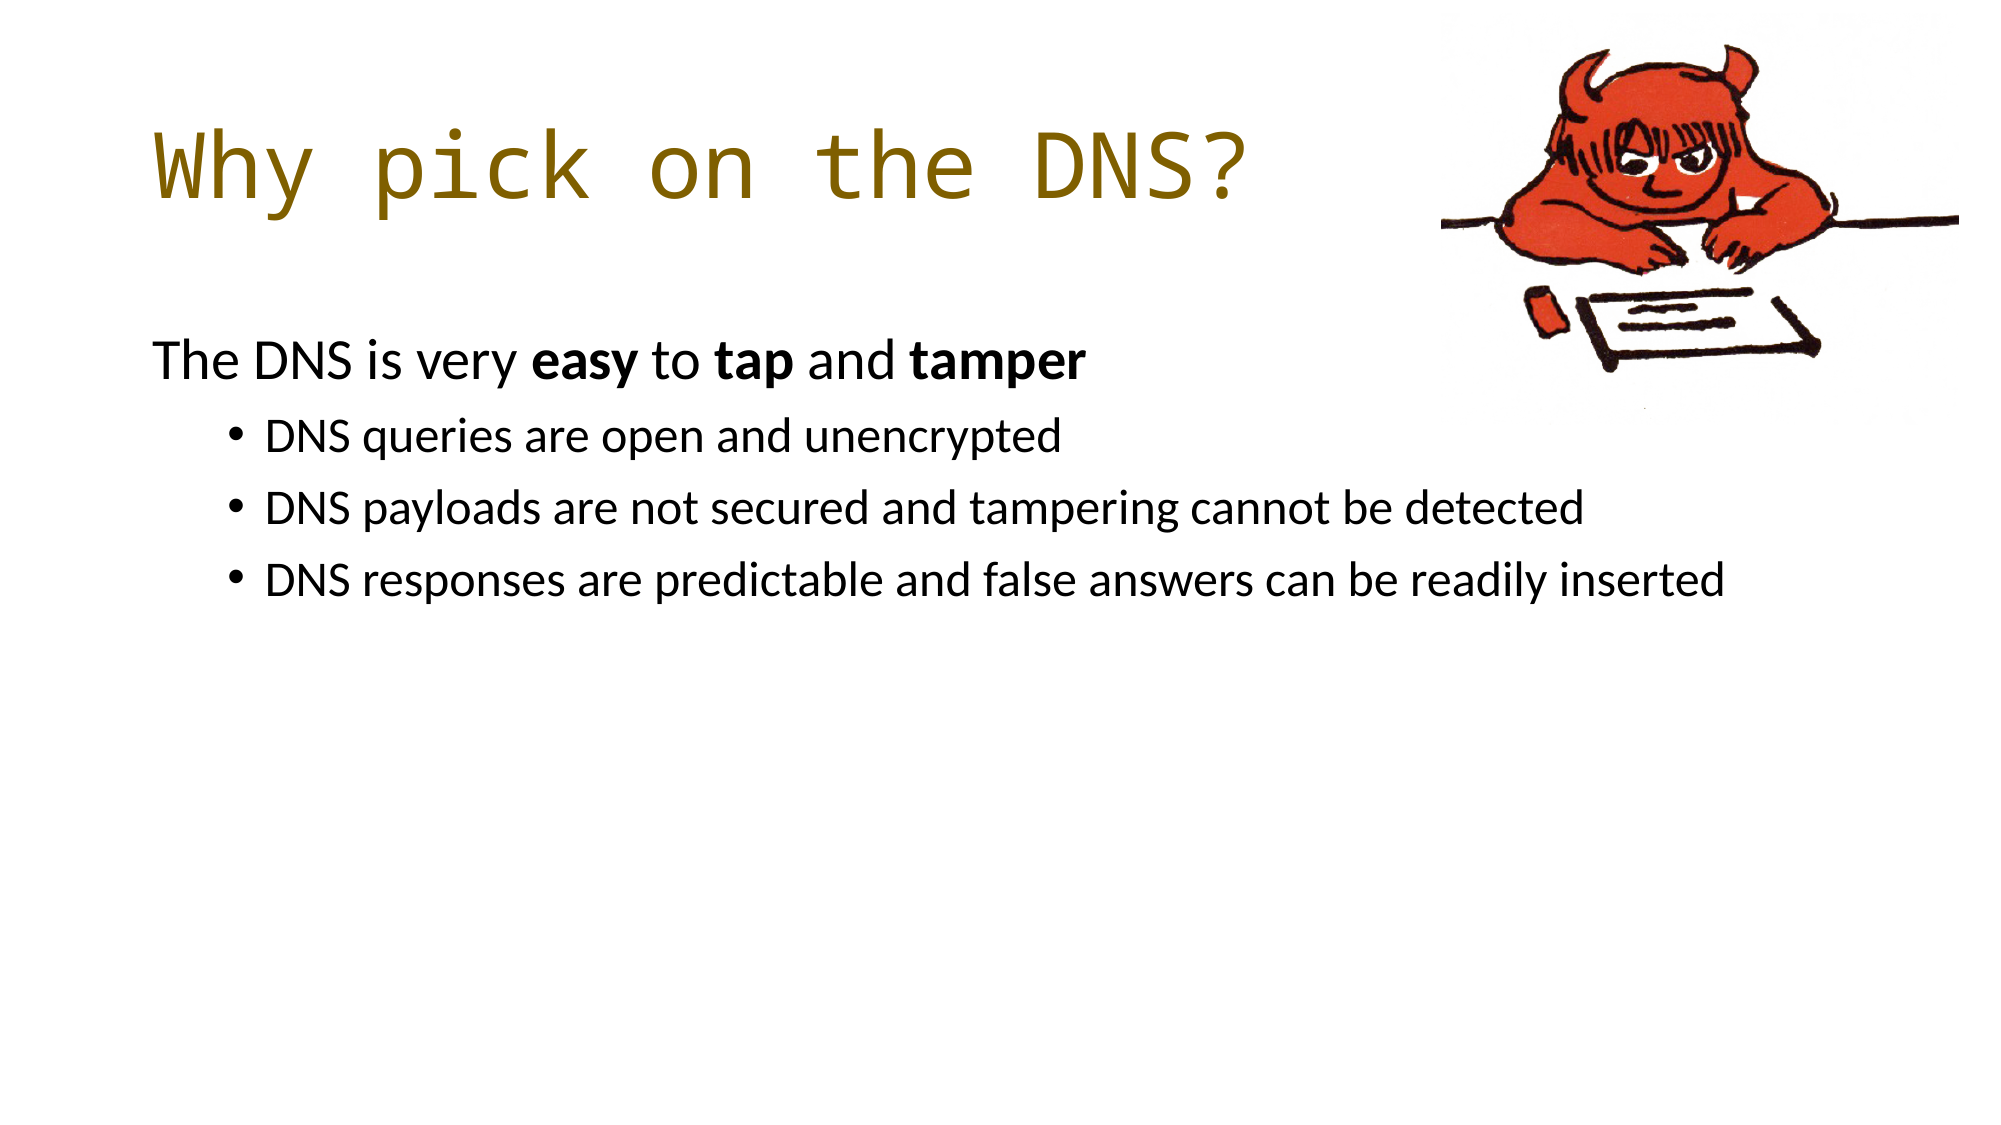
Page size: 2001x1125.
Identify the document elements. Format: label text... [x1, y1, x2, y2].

picture [1441, 13, 1959, 425]
list The DNS is very easy to tap and tamper DNS queries are open and unencrypted DNS payloads are not secured and tampering cannot be detected DNS responses are predictable and false answers can be readily inserted [137, 299, 1863, 1014]
title Why pick on the DNS? [137, 59, 1441, 278]
